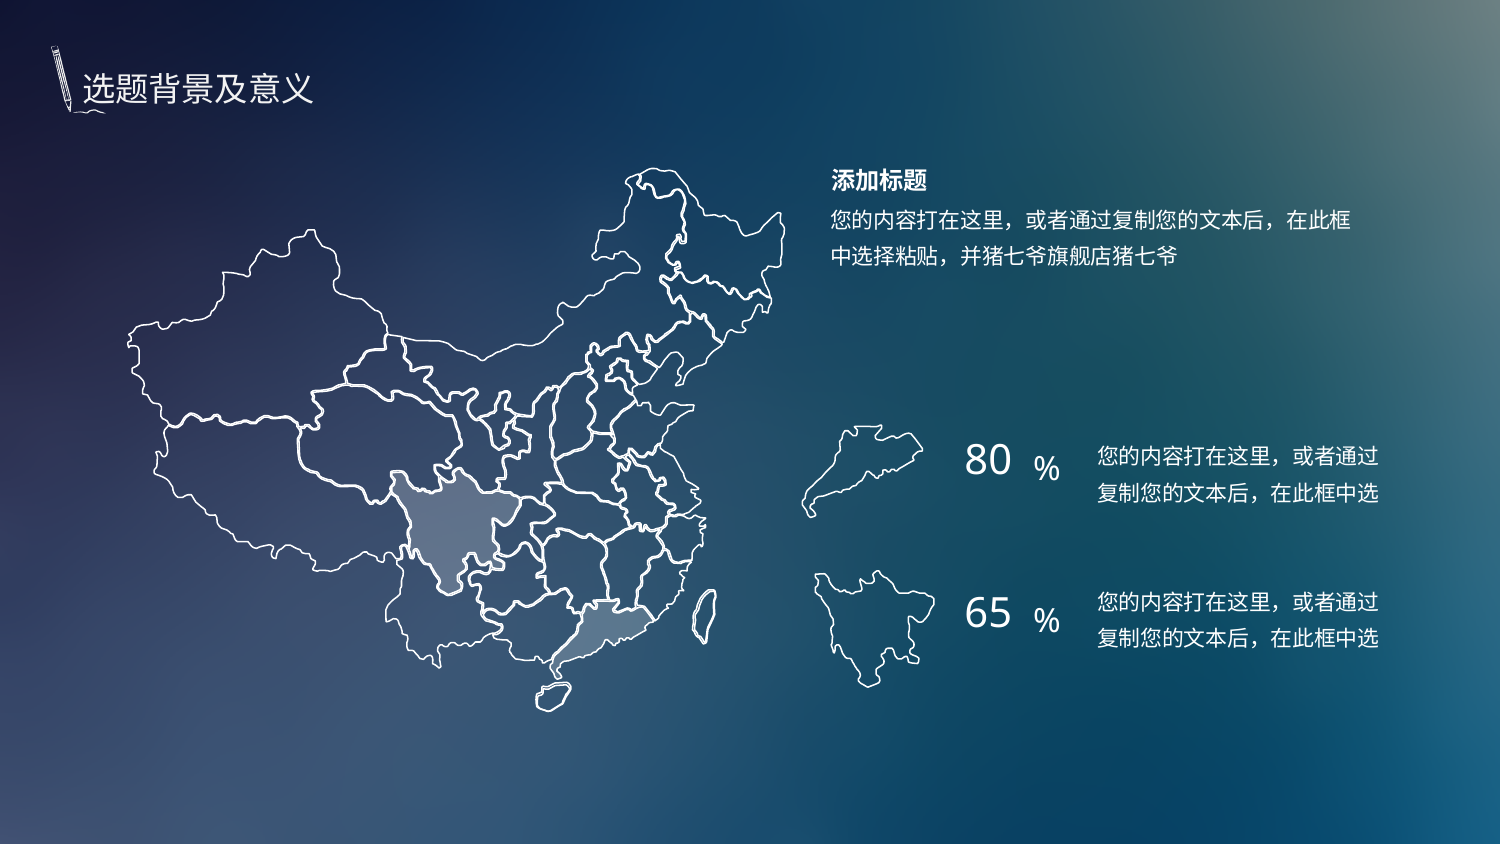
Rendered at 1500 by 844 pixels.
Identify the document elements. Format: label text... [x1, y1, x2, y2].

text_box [948, 425, 1078, 496]
text_box [815, 570, 934, 688]
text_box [127, 168, 785, 712]
text_box 您的内容打在这里，或者通过复制您的文本后，在此框中选 [1082, 570, 1412, 659]
picture [0, 0, 1500, 844]
text_box 选题背景及意义 [67, 60, 357, 116]
text_box 您的内容打在这里，或者通过复制您的文本后，在此框中选 [1082, 424, 1412, 513]
text_box [802, 425, 923, 518]
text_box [815, 138, 1380, 278]
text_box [948, 578, 1078, 648]
